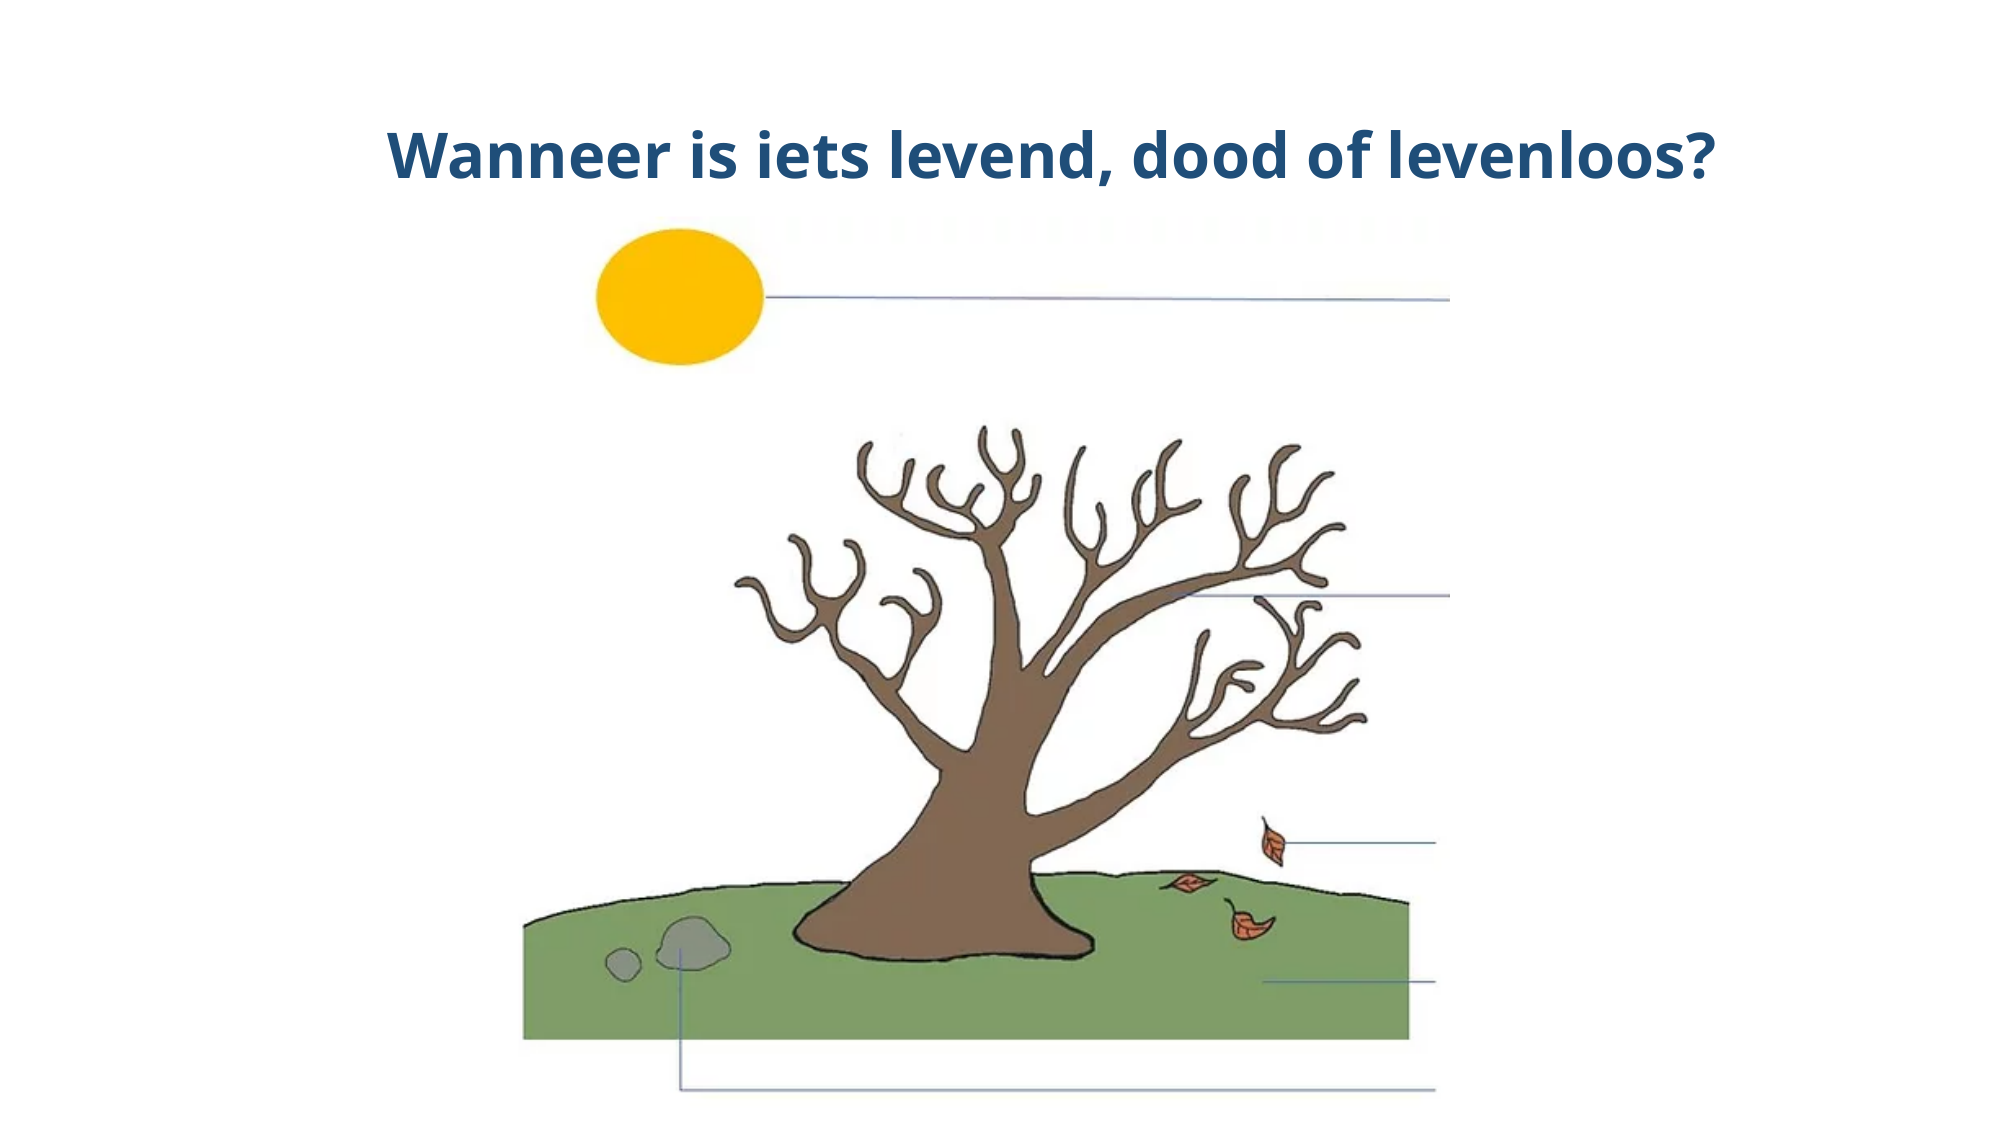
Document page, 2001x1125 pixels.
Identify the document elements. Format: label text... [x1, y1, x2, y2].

title Wanneer is iets levend, dood of levenloos? [339, 48, 1766, 200]
picture [495, 199, 1450, 1125]
